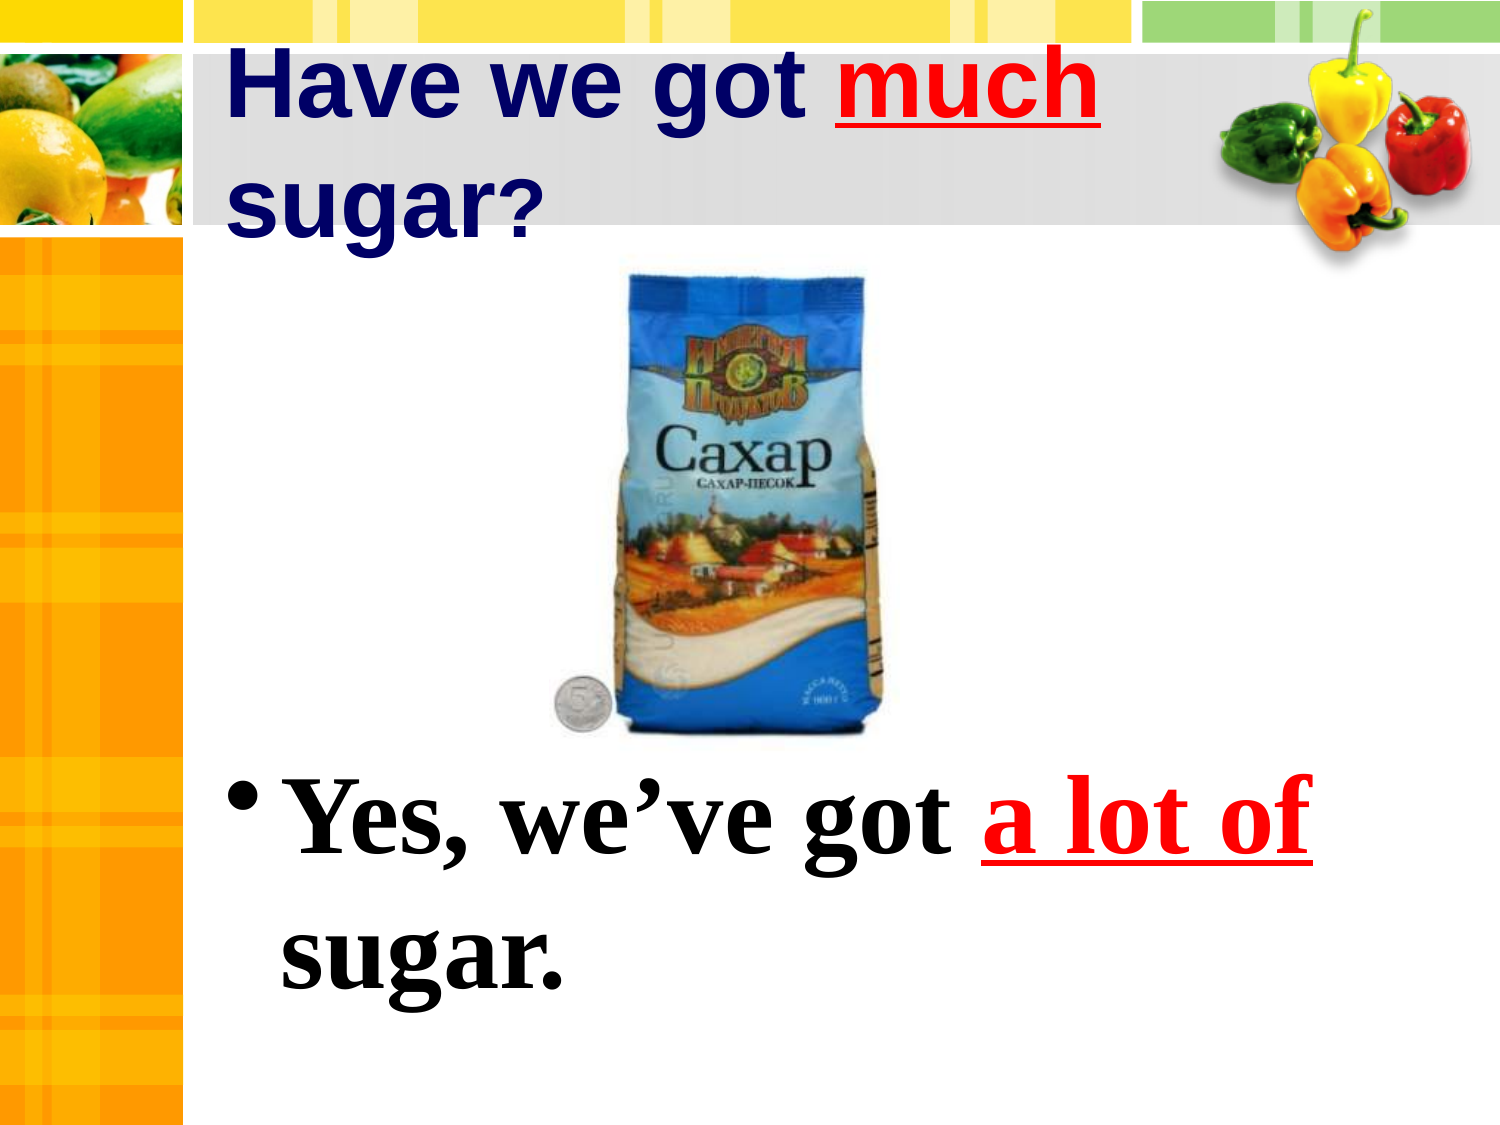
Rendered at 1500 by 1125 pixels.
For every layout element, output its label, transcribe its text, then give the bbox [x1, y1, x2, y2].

title Have we got much sugar? [209, 74, 1276, 201]
picture [0, 54, 182, 225]
list Yes, we’ve got a lot of sugar. [209, 257, 1426, 1006]
picture [548, 231, 900, 767]
picture [1207, 9, 1483, 279]
